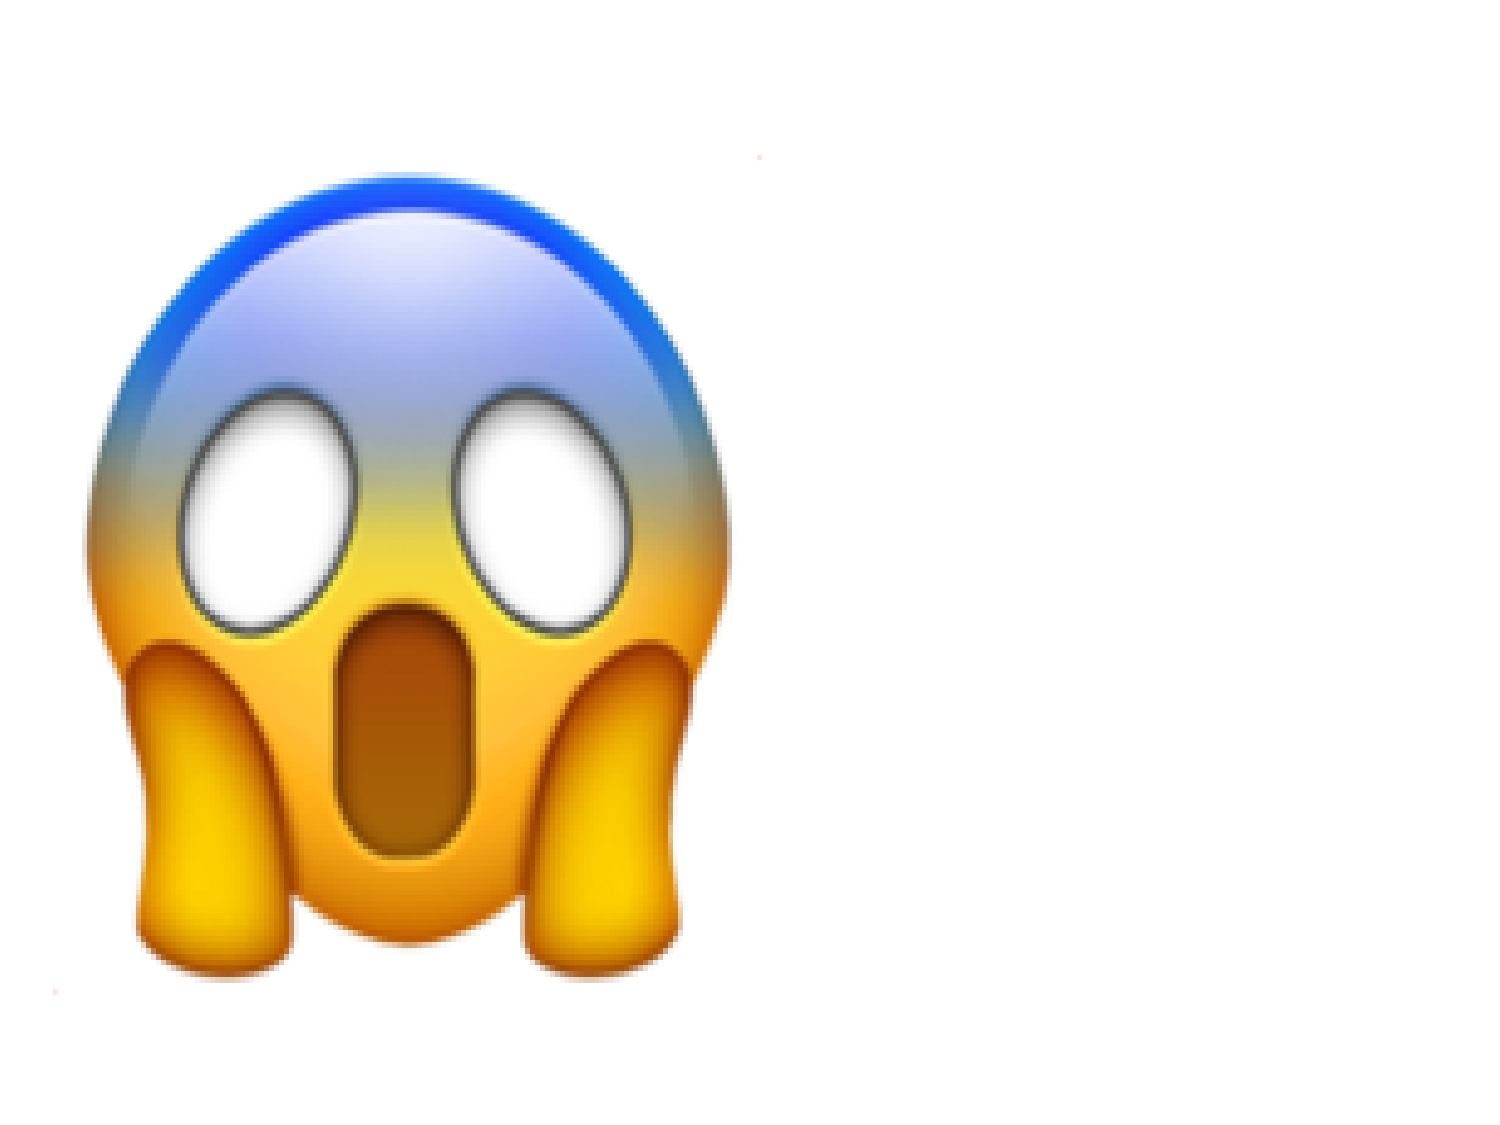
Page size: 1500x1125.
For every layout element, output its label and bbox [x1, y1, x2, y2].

picture [52, 155, 763, 995]
